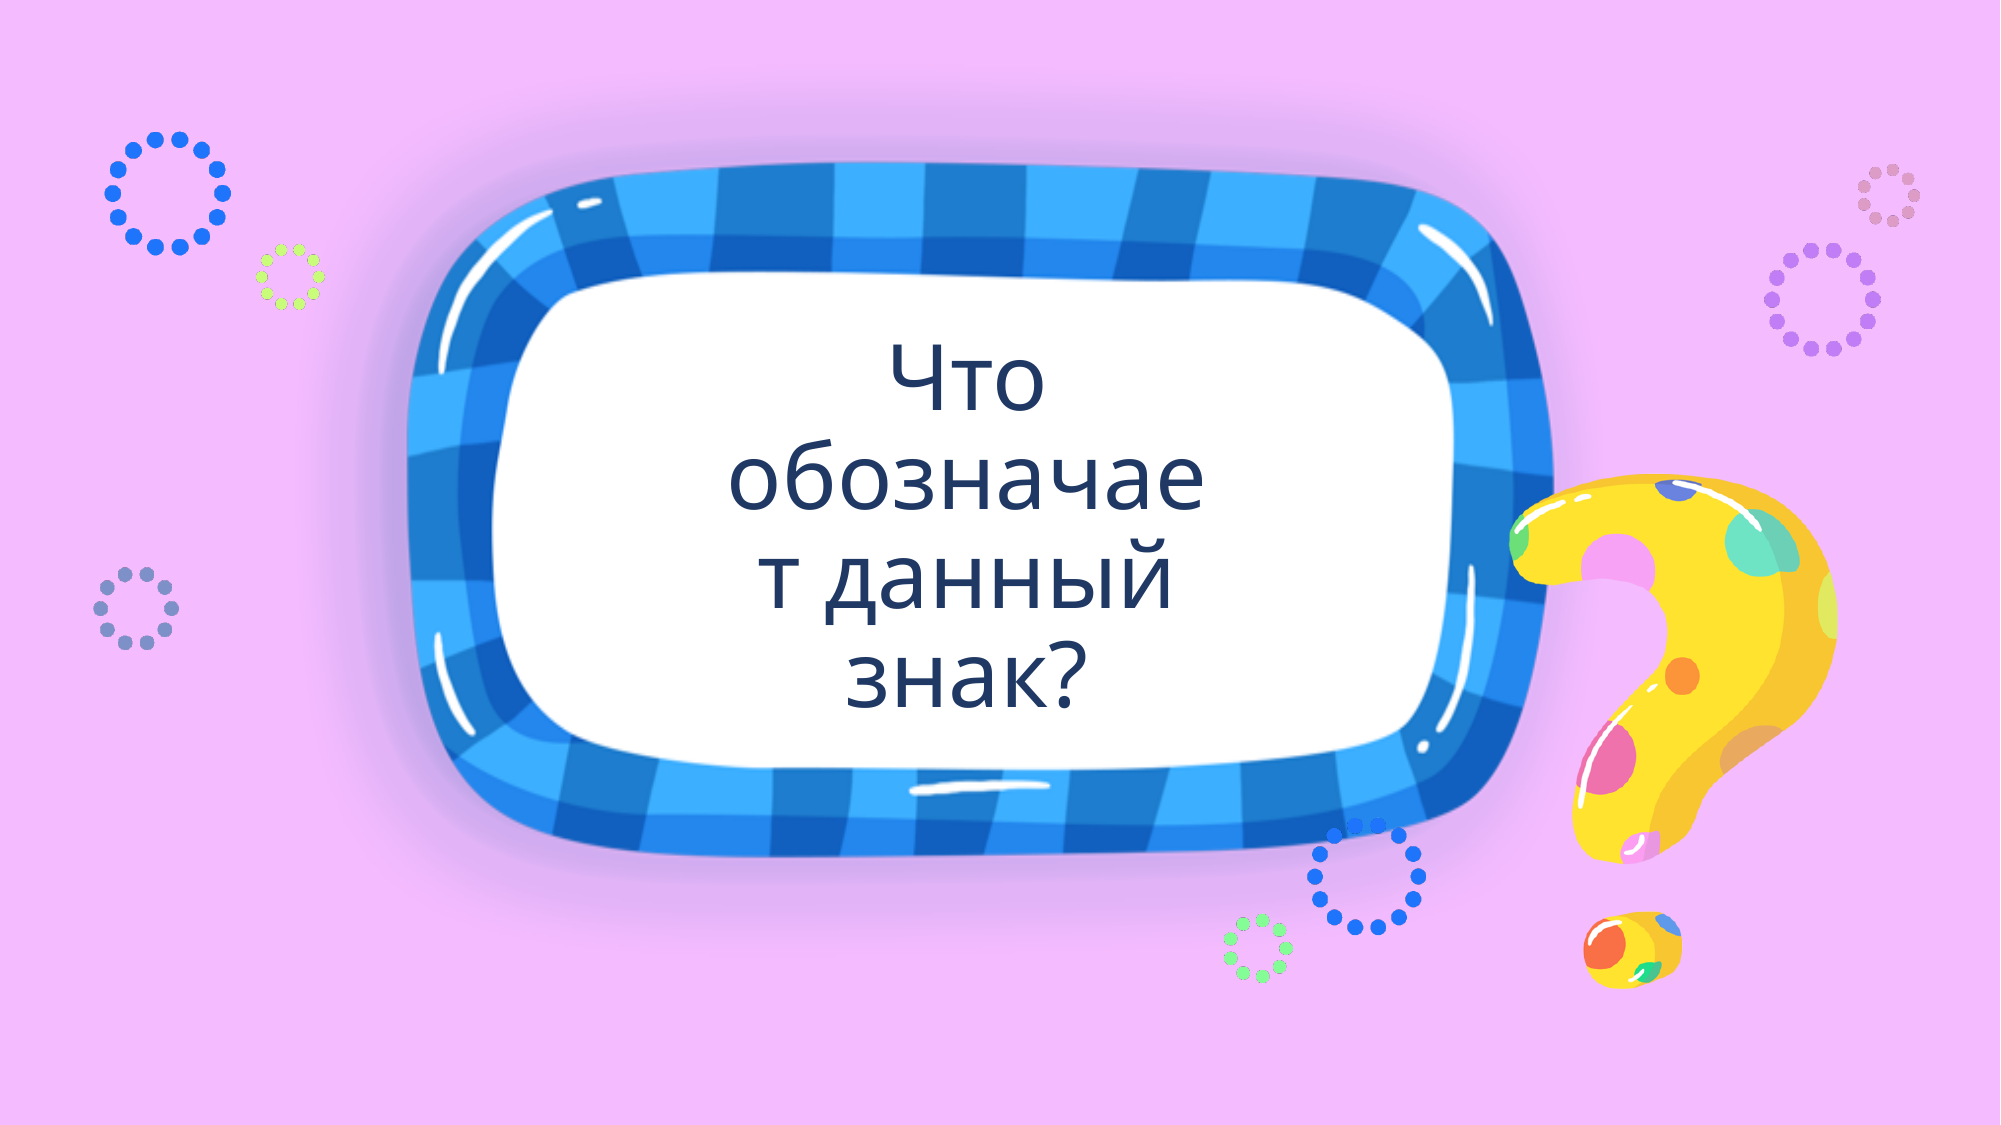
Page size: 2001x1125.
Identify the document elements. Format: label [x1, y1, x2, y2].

picture [1755, 234, 1884, 367]
picture [83, 556, 189, 659]
picture [1848, 153, 1924, 230]
picture [251, 64, 1838, 989]
picture [96, 103, 239, 271]
